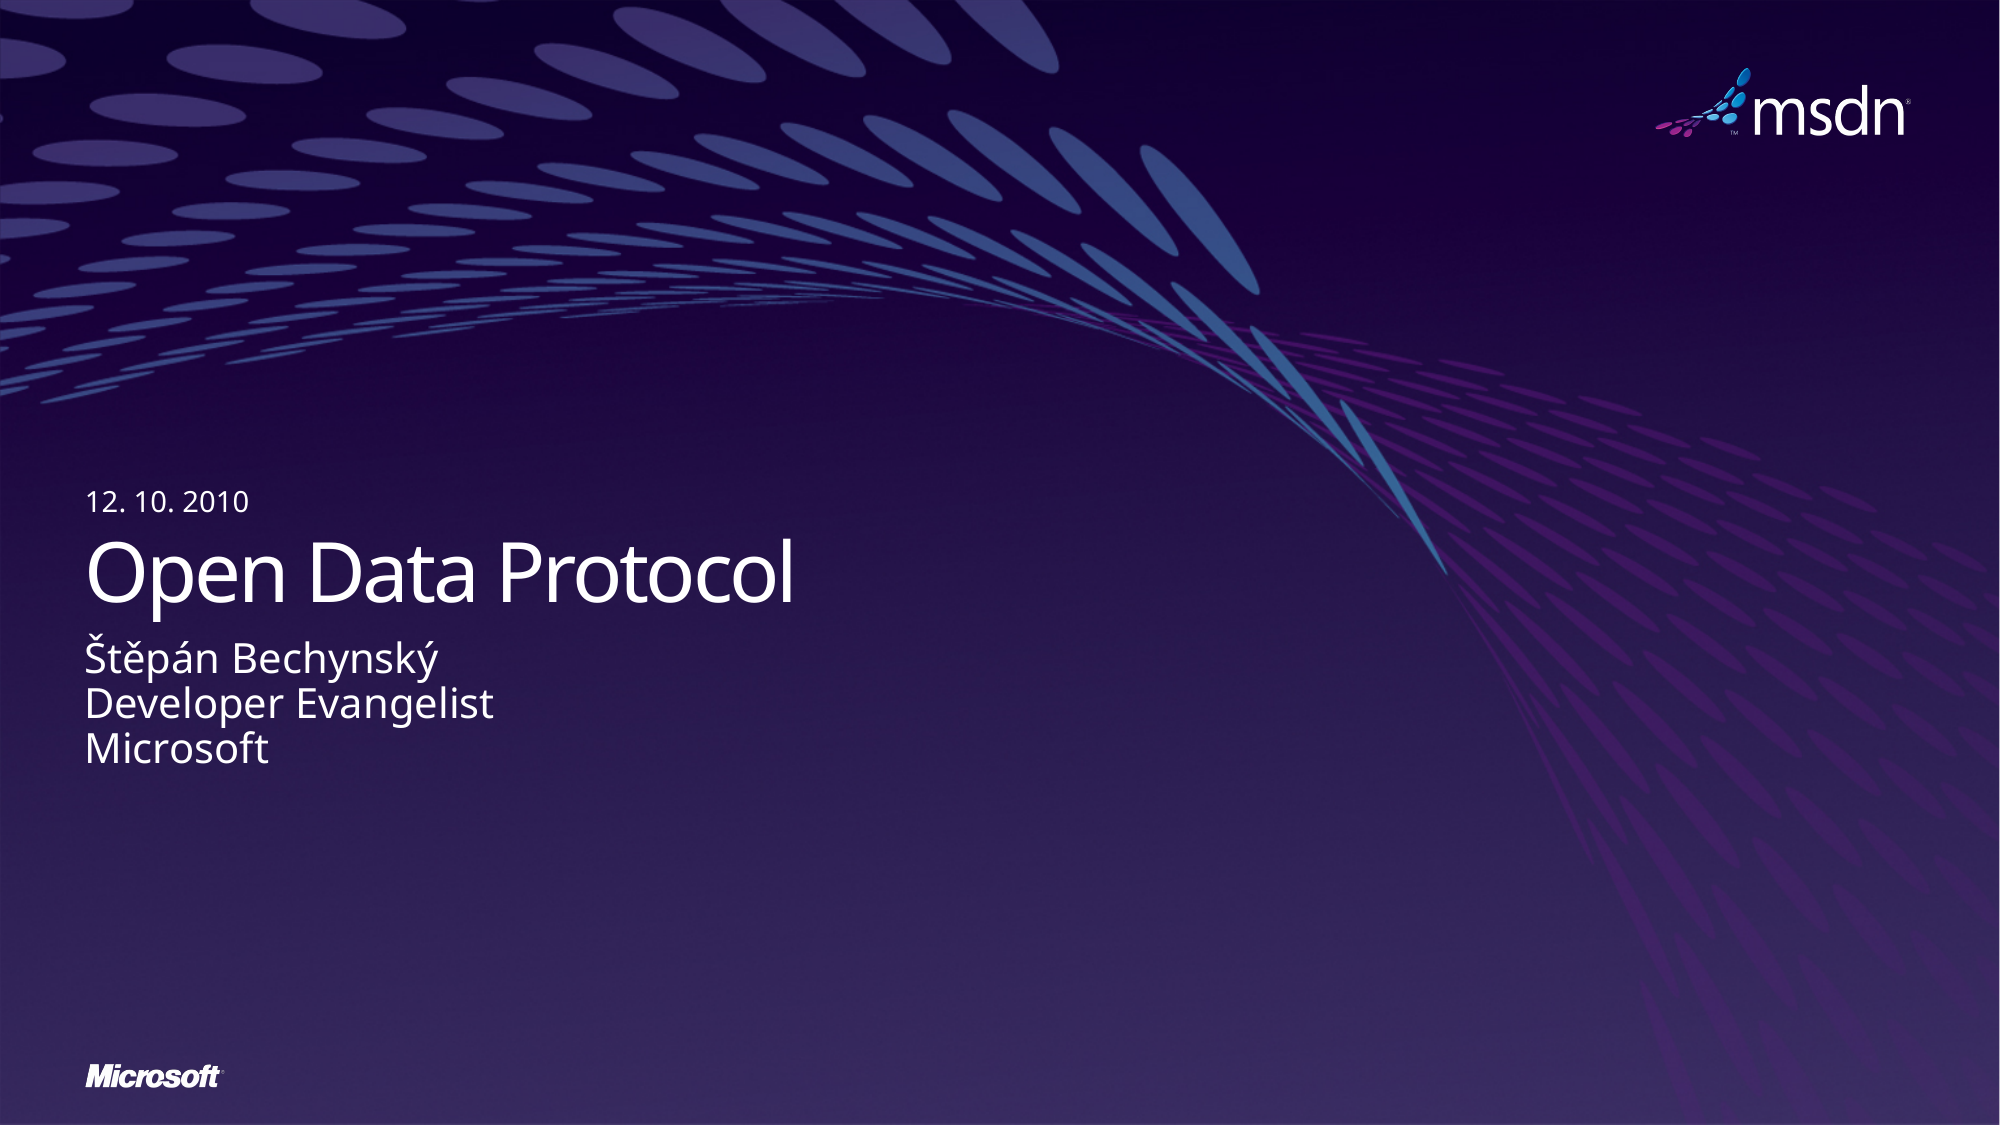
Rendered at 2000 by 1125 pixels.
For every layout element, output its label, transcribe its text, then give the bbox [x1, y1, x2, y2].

title Open Data Protocol [84, 530, 1765, 637]
list 12. 10. 2010 [84, 487, 453, 520]
subtitle Štěpán Bechynský Developer Evangelist Microsoft [84, 637, 1765, 714]
picture [0, 0, 2000, 1125]
